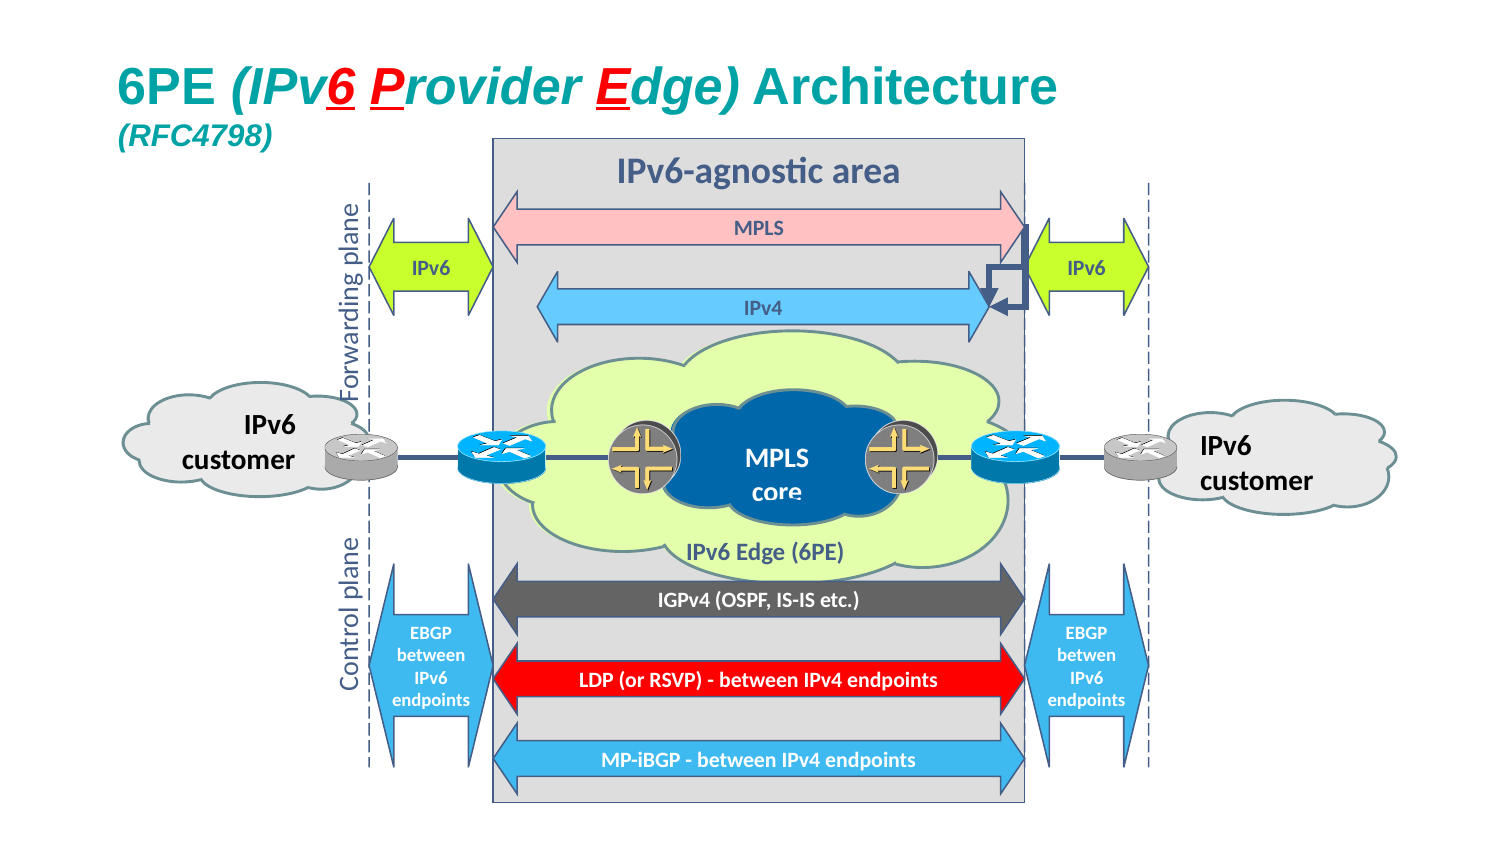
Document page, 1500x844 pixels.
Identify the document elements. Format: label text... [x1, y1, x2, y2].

picture [1019, 436, 1044, 445]
picture [971, 458, 1061, 485]
text_box Forwarding plane [322, 188, 363, 380]
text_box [988, 226, 1025, 307]
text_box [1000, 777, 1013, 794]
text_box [368, 182, 1149, 768]
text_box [120, 381, 370, 498]
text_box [492, 226, 538, 307]
picture [324, 433, 399, 481]
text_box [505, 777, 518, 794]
picture [475, 436, 500, 445]
picture [457, 430, 547, 485]
picture [504, 449, 530, 459]
picture [987, 448, 1012, 458]
text_box Control plane [322, 522, 363, 707]
picture [1018, 449, 1042, 459]
picture [989, 436, 1014, 445]
title 6PE (IPv6 Provider Edge) Architecture (RFC4798) [103, 44, 1397, 208]
picture [971, 430, 1061, 457]
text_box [1139, 399, 1397, 515]
text_box IPv6-agnostic area [493, 777, 1025, 803]
picture [506, 436, 530, 445]
picture [1104, 433, 1178, 481]
picture [474, 448, 498, 458]
